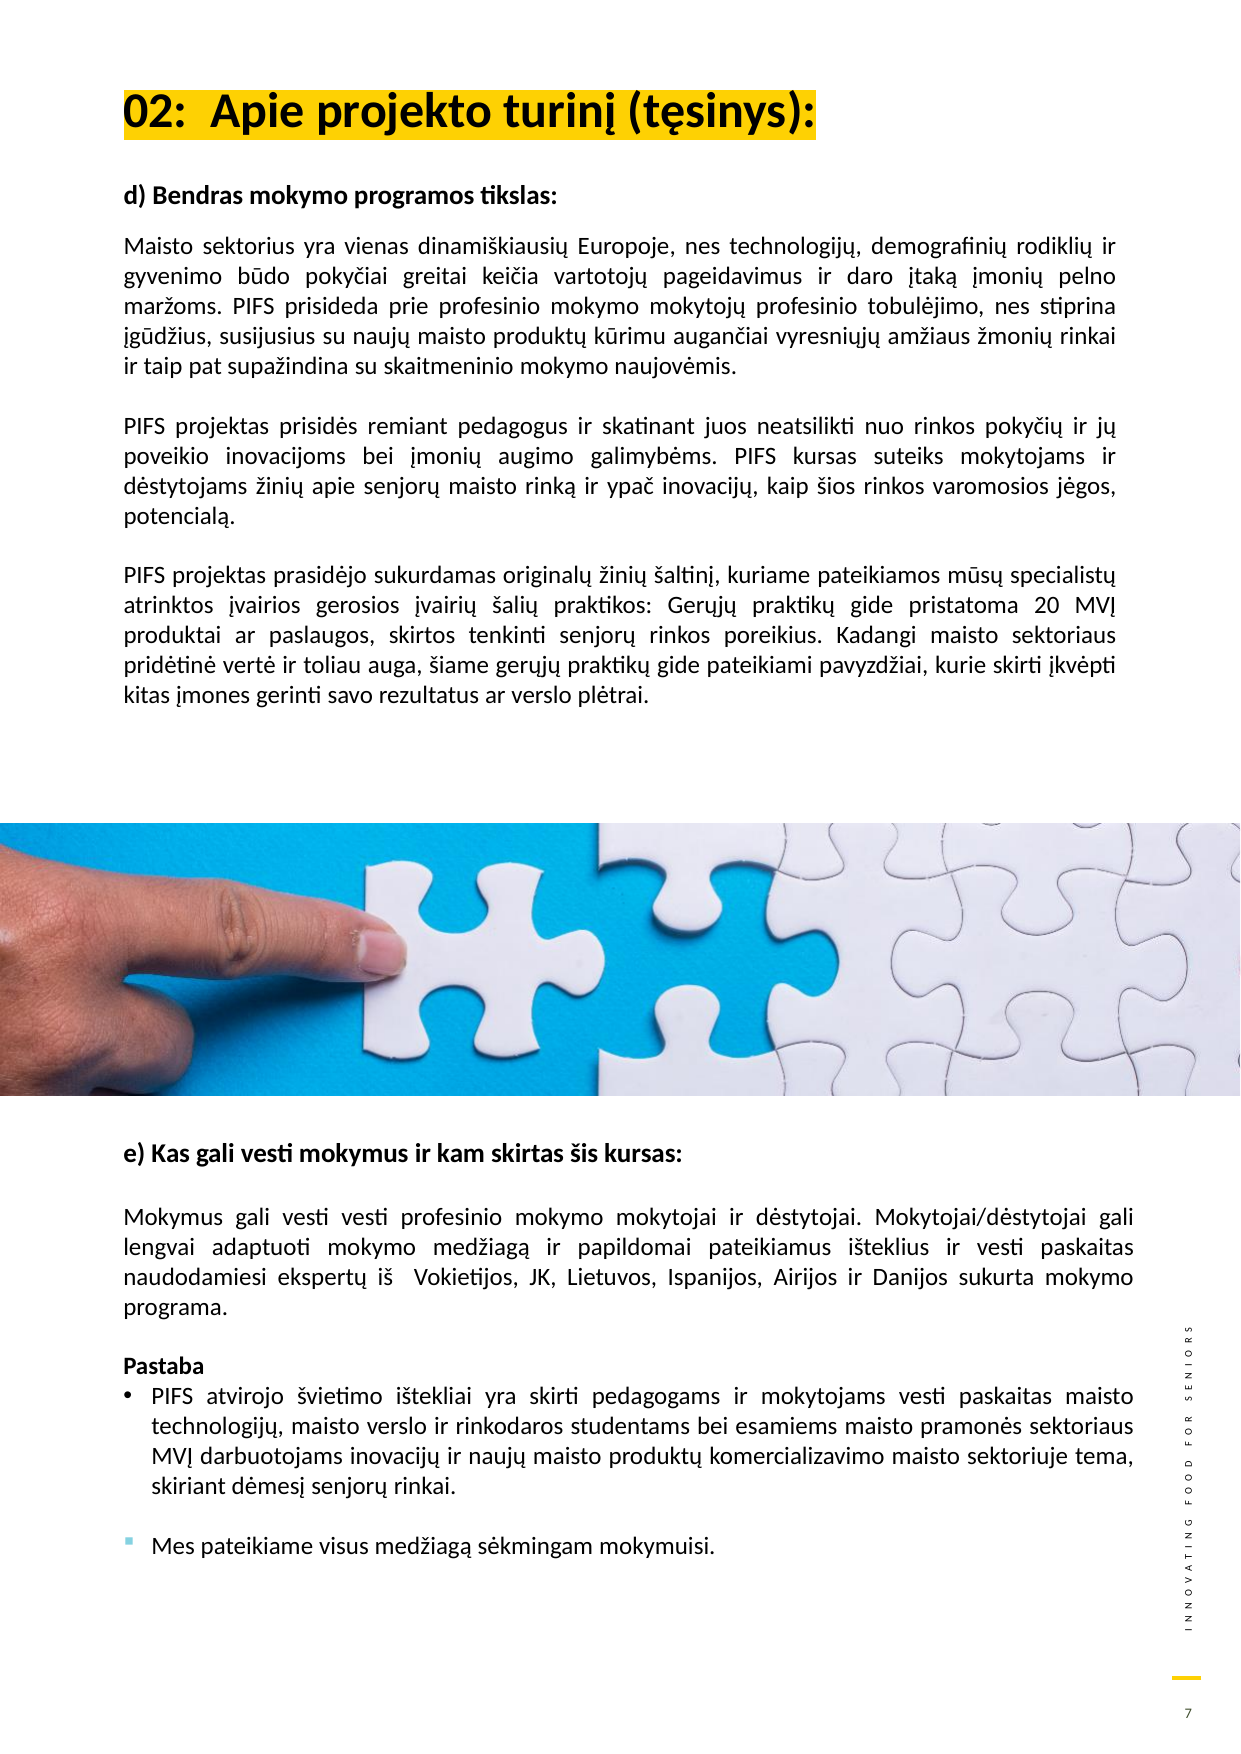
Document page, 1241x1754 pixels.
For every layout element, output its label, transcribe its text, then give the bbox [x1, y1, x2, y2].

list 02: Apie projekto turinį (tęsinys): [108, 77, 1149, 181]
picture [0, 844, 606, 1096]
picture [598, 823, 1241, 1096]
list d) Bendras mokymo programos tikslas: Maisto sektorius yra vienas dinamiškiausių Europoje, nes technologijų, demografinių rodiklių ir gyvenimo būdo pokyčiai greitai keičia vartotojų pageidavimus ir daro įtaką įmonių pelno maržoms. PIFS prisideda prie profesinio mokymo mokytojų profesinio tobulėjimo, nes stiprina įgūdžius, susijusius su naujų maisto produktų kūrimu augančiai vyresniųjų amžiaus žmonių rinkai ir taip pat supažindina su skaitmeninio mokymo naujovėmis. PIFS projektas prisidės remiant pedagogus ir skatinant juos neatsilikti nuo rinkos pokyčių ir jų poveikio inovacijoms bei įmonių augimo galimybėms. PIFS kursas suteiks mokytojams ir dėstytojams žinių apie senjorų maisto rinką ir ypač inovacijų, kaip šios rinkos varomosios jėgos, potencialą. PIFS projektas prasidėjo sukurdamas originalų žinių šaltinį, kuriame pateikiamos mūsų specialistų atrinktos įvairios gerosios įvairių šalių praktikos: Gerųjų praktikų gide pristatoma 20 MVĮ produktai ar paslaugos, skirtos tenkinti senjorų rinkos poreikius. Kadangi maisto sektoriaus pridėtinė vertė ir toliau auga, šiame gerųjų praktikų gide pateikiami pavyzdžiai, kurie skirti įkvėpti kitas įmones gerinti savo rezultatus ar verslo plėtrai. [108, 181, 1132, 732]
text_box e) Kas gali vesti mokymus ir kam skirtas šis kursas: Mokymus gali vesti vesti profesinio mokymo mokytojai ir dėstytojai. Mokytojai/dėstytojai gali lengvai adaptuoti mokymo medžiagą ir papildomai pateikiamus išteklius ir vesti paskaitas naudodamiesi ekspertų iš Vokietijos, JK, Lietuvos, Ispanijos, Airijos ir Danijos sukurta mokymo programa. Pastaba PIFS atvirojo švietimo ištekliai yra skirti pedagogams ir mokytojams vesti paskaitas maisto technologijų, maisto verslo ir rinkodaros studentams bei esamiems maisto pramonės sektoriaus MVĮ darbuotojams inovacijų ir naujų maisto produktų komercializavimo maisto sektoriuje tema, skiriant dėmesį senjorų rinkai. Mes pateikiame visus medžiagą sėkmingam mokymuisi. [108, 1128, 1149, 1567]
